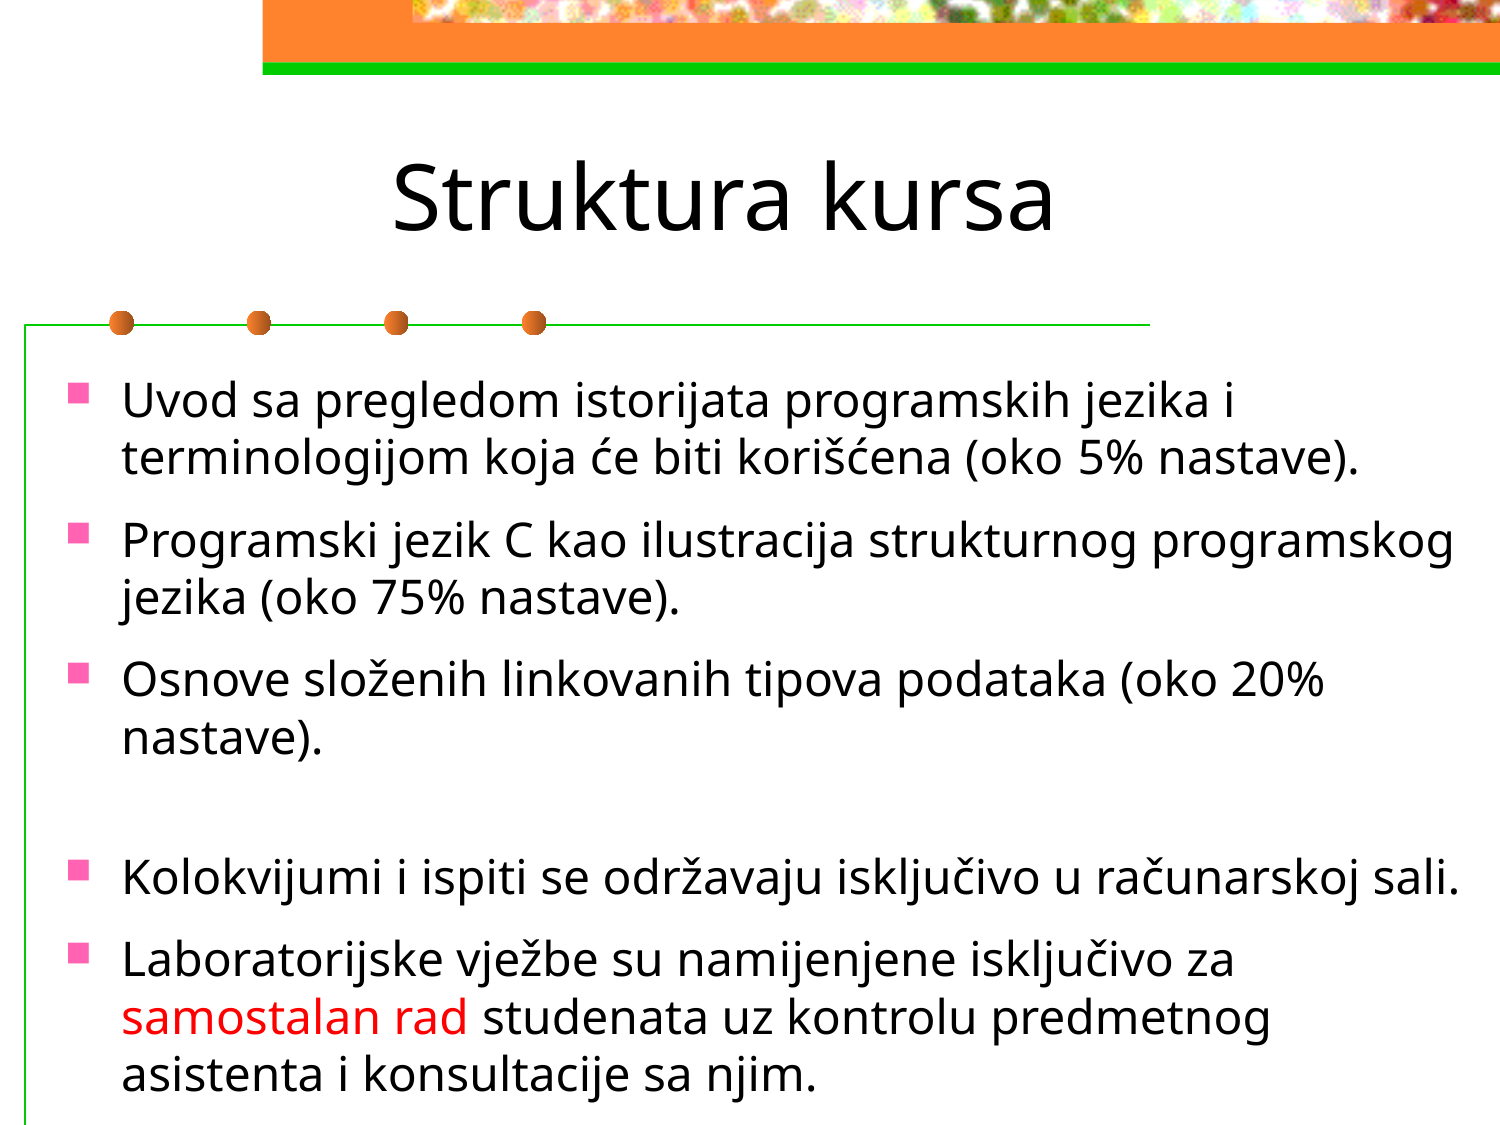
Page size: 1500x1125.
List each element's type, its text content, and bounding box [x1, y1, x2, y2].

title Struktura kursa [87, 99, 1363, 288]
picture [412, 0, 1500, 23]
list Uvod sa pregledom istorijata programskih jezika i terminologijom koja će biti korišćena (oko 5% nastave). Programski jezik C kao ilustracija strukturnog programskog jezika (oko 75% nastave). Osnove složenih linkovanih tipova podataka (oko 20% nastave). Kolokvijumi i ispiti se održavaju isključivo u računarskoj sali. Laboratorijske vježbe su namijenjene isključivo za samostalan rad studenata uz kontrolu predmetnog asistenta i konsultacije sa njim. [50, 361, 1483, 1047]
